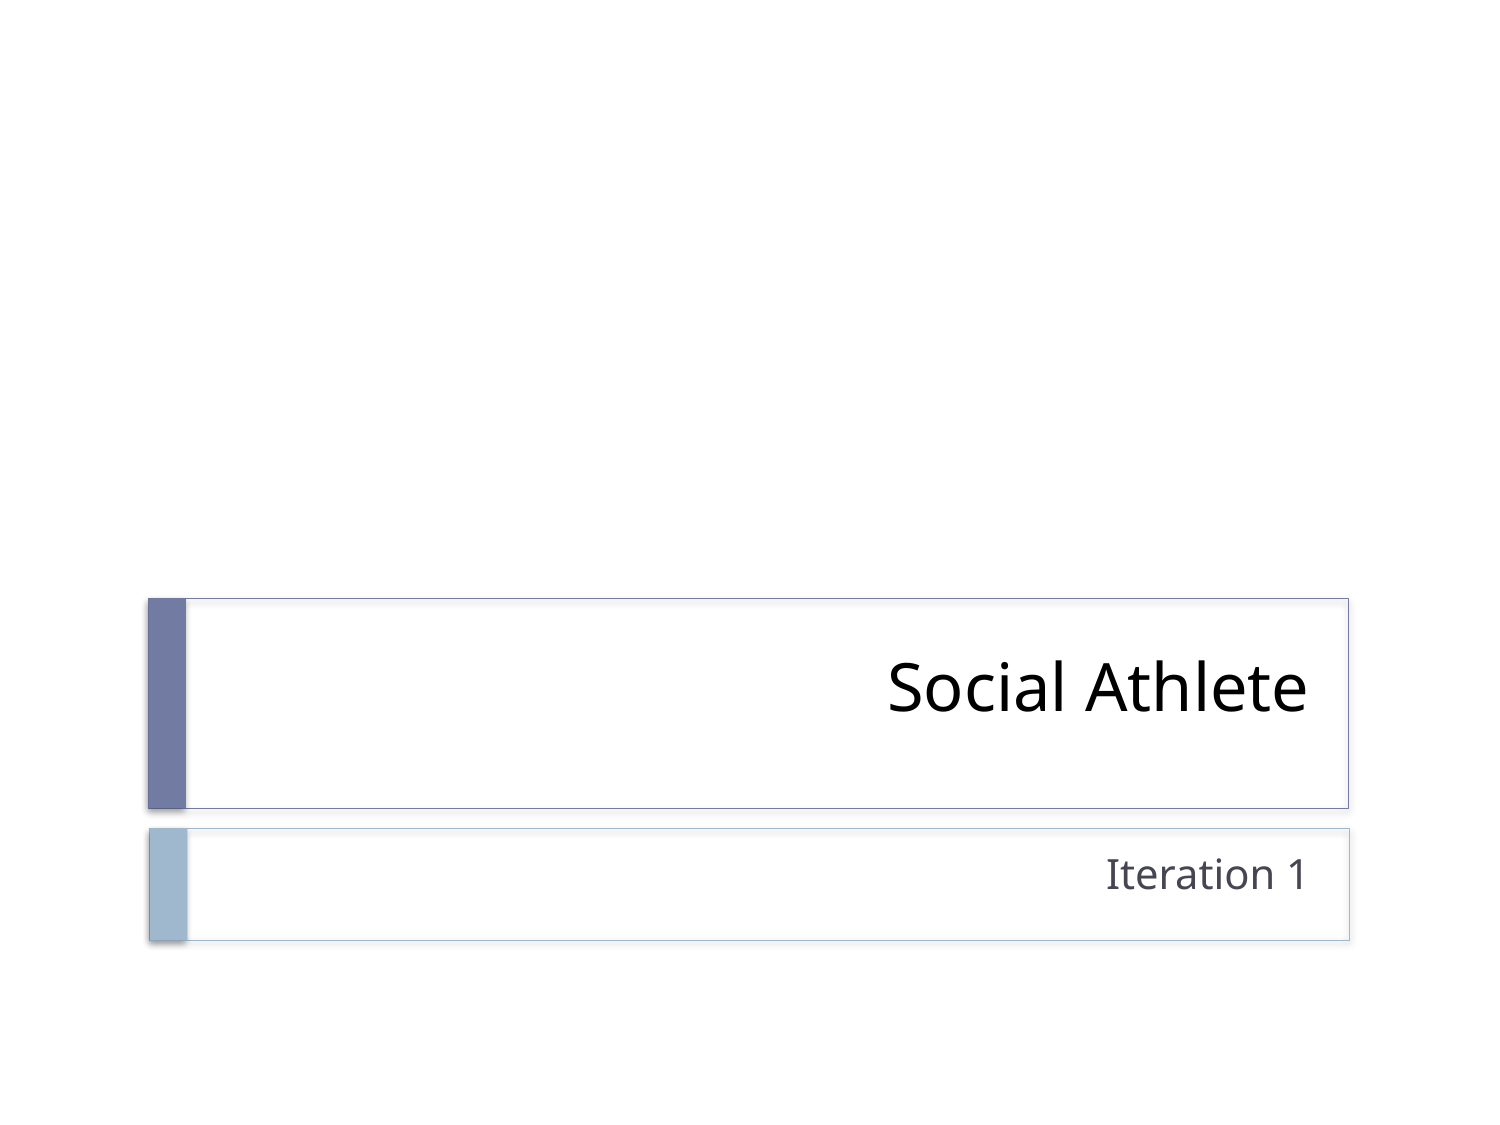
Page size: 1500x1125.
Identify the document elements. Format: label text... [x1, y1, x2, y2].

subtitle Iteration 1 [200, 840, 1325, 929]
title Social Athlete [200, 637, 1325, 800]
